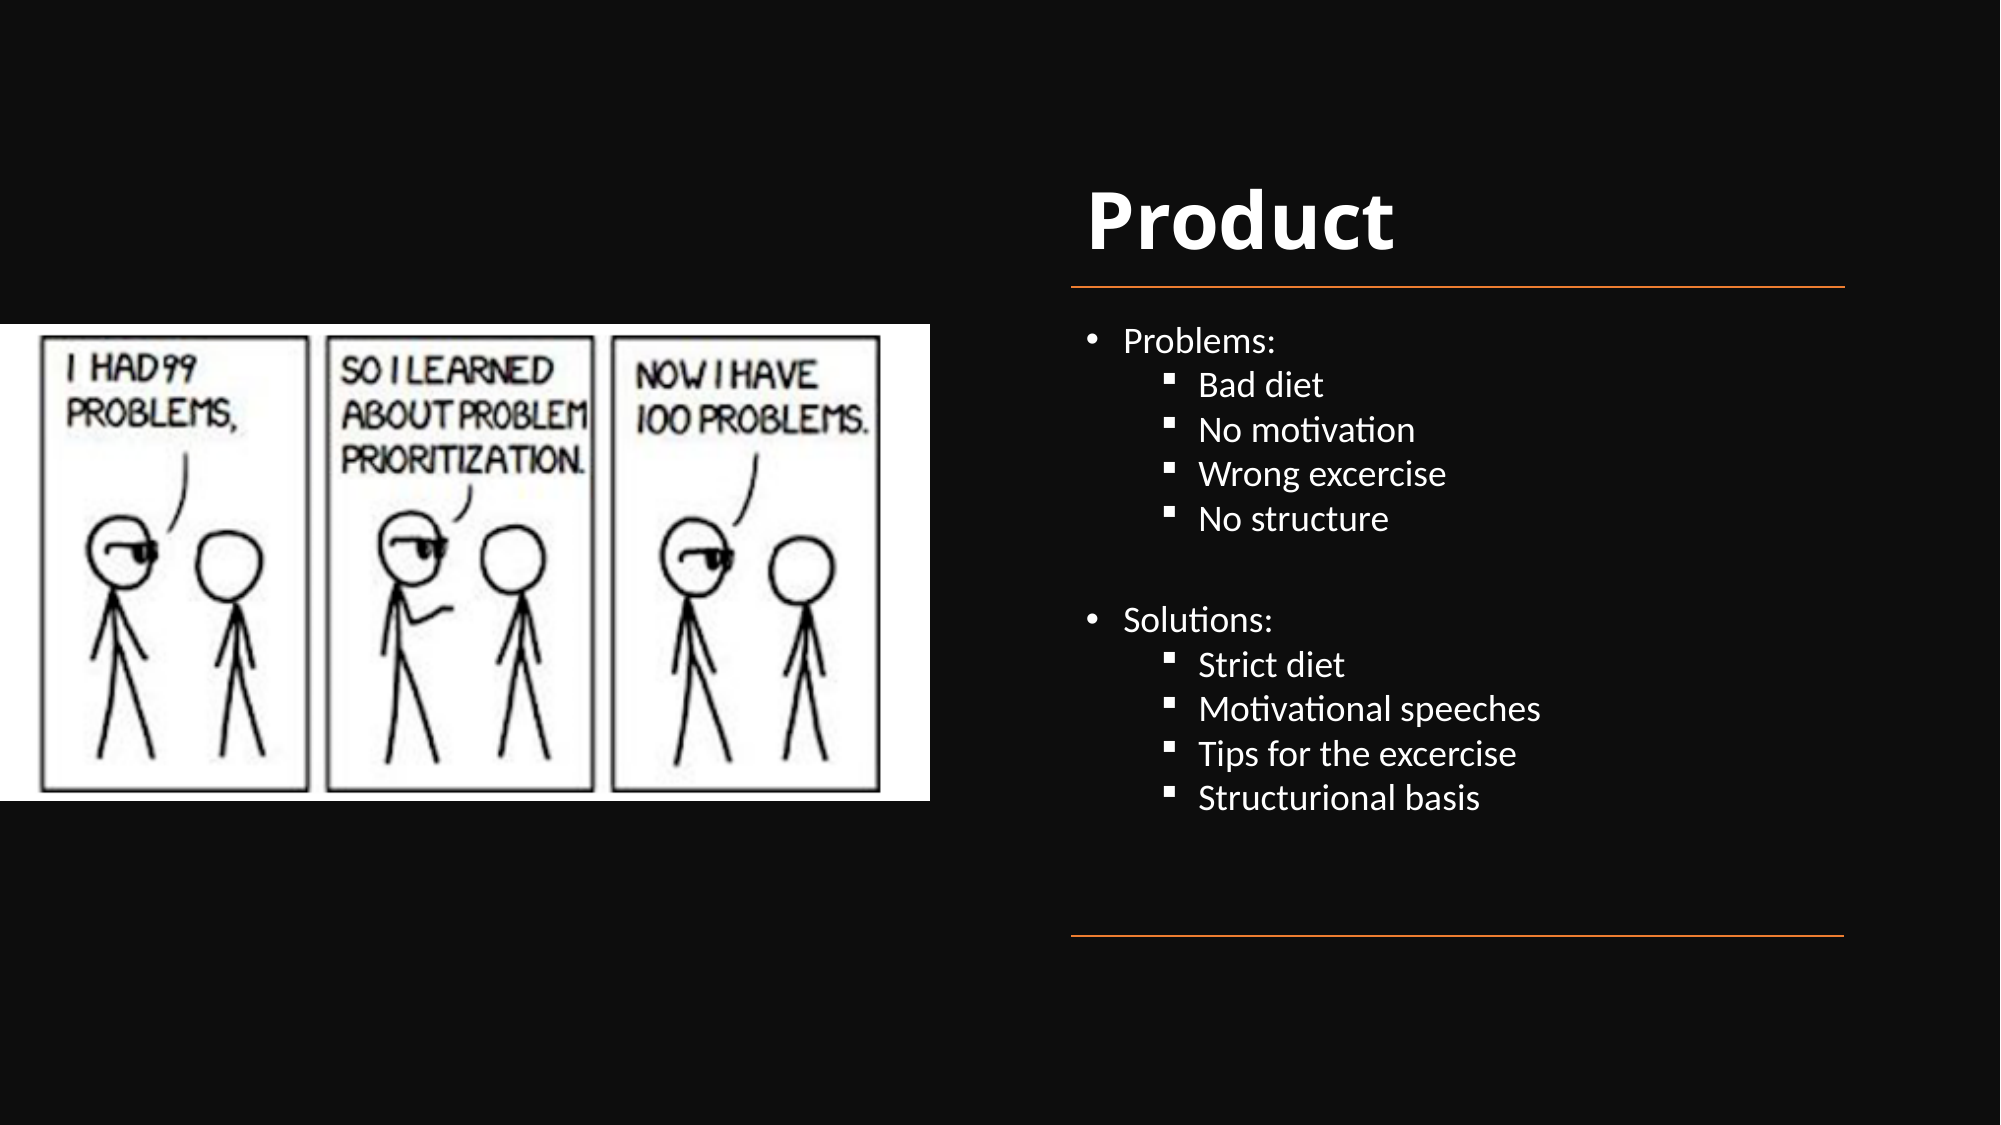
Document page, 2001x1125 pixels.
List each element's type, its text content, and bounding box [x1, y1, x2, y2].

text_box [0, 0, 2000, 1125]
list Problems: Bad diet No motivation Wrong excercise No structure Solutions: Strict diet Motivational speeches Tips for the excercise Structurional basis [1070, 313, 1845, 912]
title Product [1070, 73, 1845, 275]
picture [0, 324, 930, 801]
